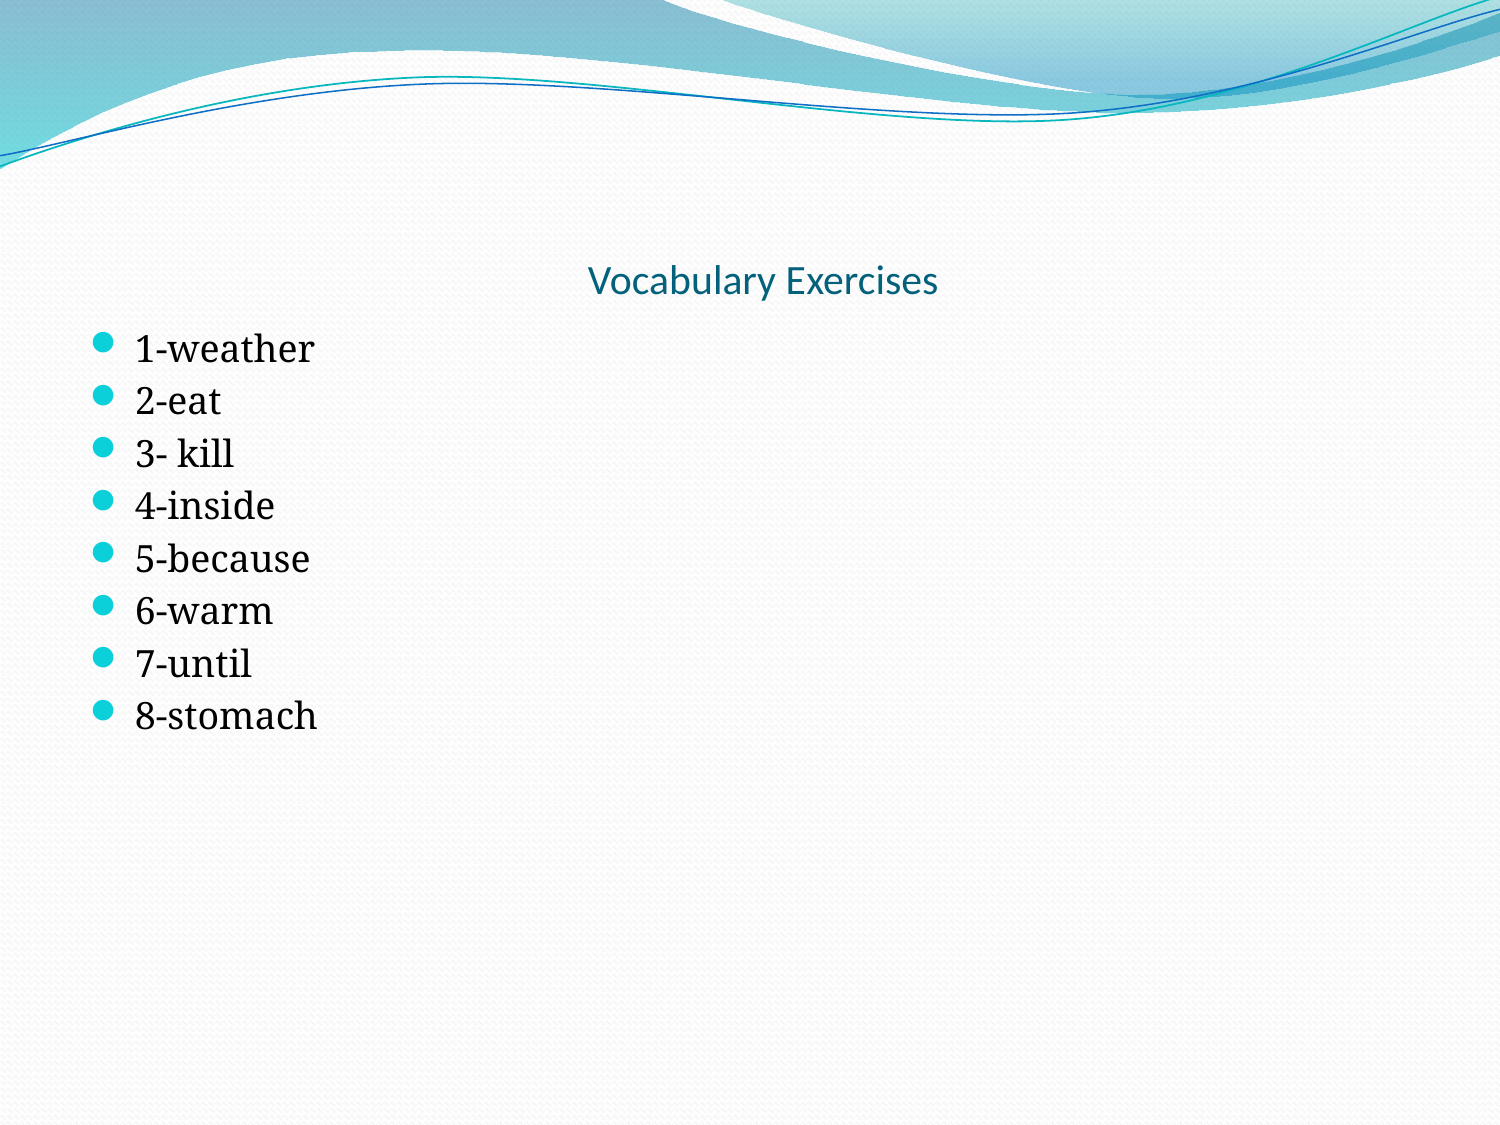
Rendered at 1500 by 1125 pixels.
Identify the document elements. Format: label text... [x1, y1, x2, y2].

list 1-weather 2-eat 3- kill 4-inside 5-because 6-warm 7-until 8-stomach [75, 317, 1425, 800]
title Vocabulary Exercises [75, 115, 1425, 303]
